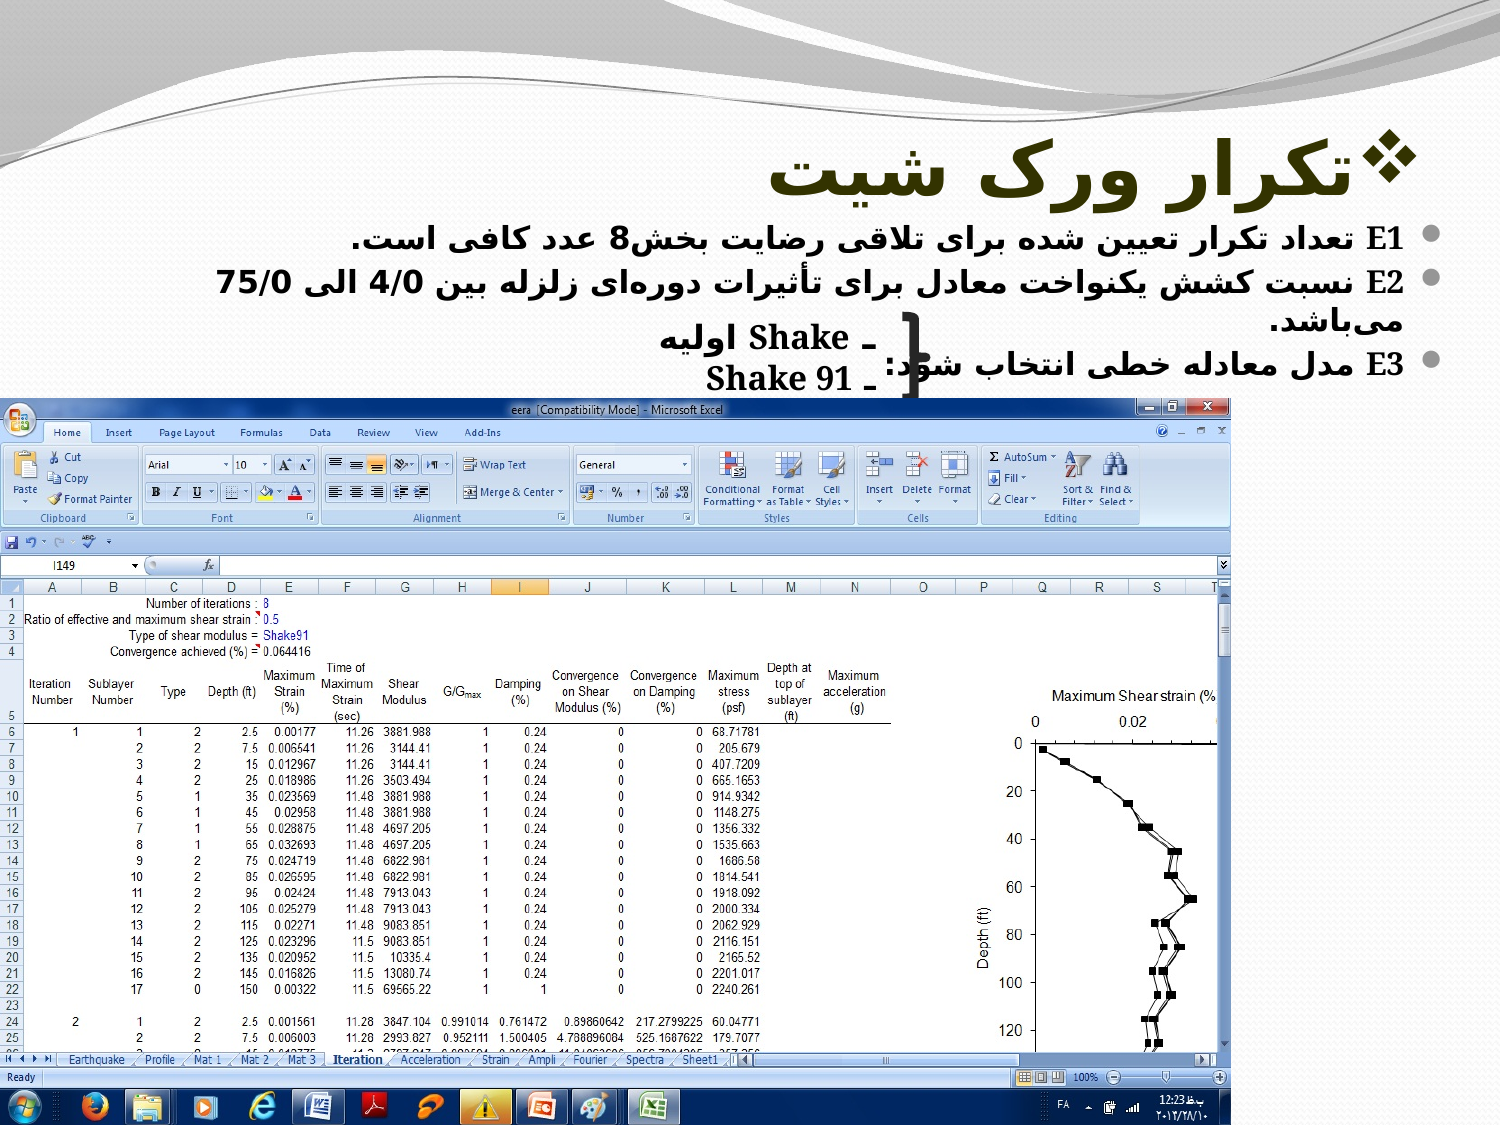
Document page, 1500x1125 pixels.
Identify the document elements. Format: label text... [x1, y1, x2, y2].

list E1 تعداد تکرار تعیین شده برای تلاقی رضایت بخش8 عدد کافی است. E2 نسبت کشش یکنواخت معادل برای تأثیرات دوره‌ای زلزله بین 4/0 الی 75/0 می‌باشد. E3 مدل معادله خطی انتخاب شود: [105, 210, 1456, 392]
text_box ـ Shake اولیه ـ Shake 91 [140, 304, 891, 397]
picture [0, 398, 1231, 1125]
text_box [902, 315, 927, 397]
title تکرار ورک شیت [75, 23, 1425, 211]
